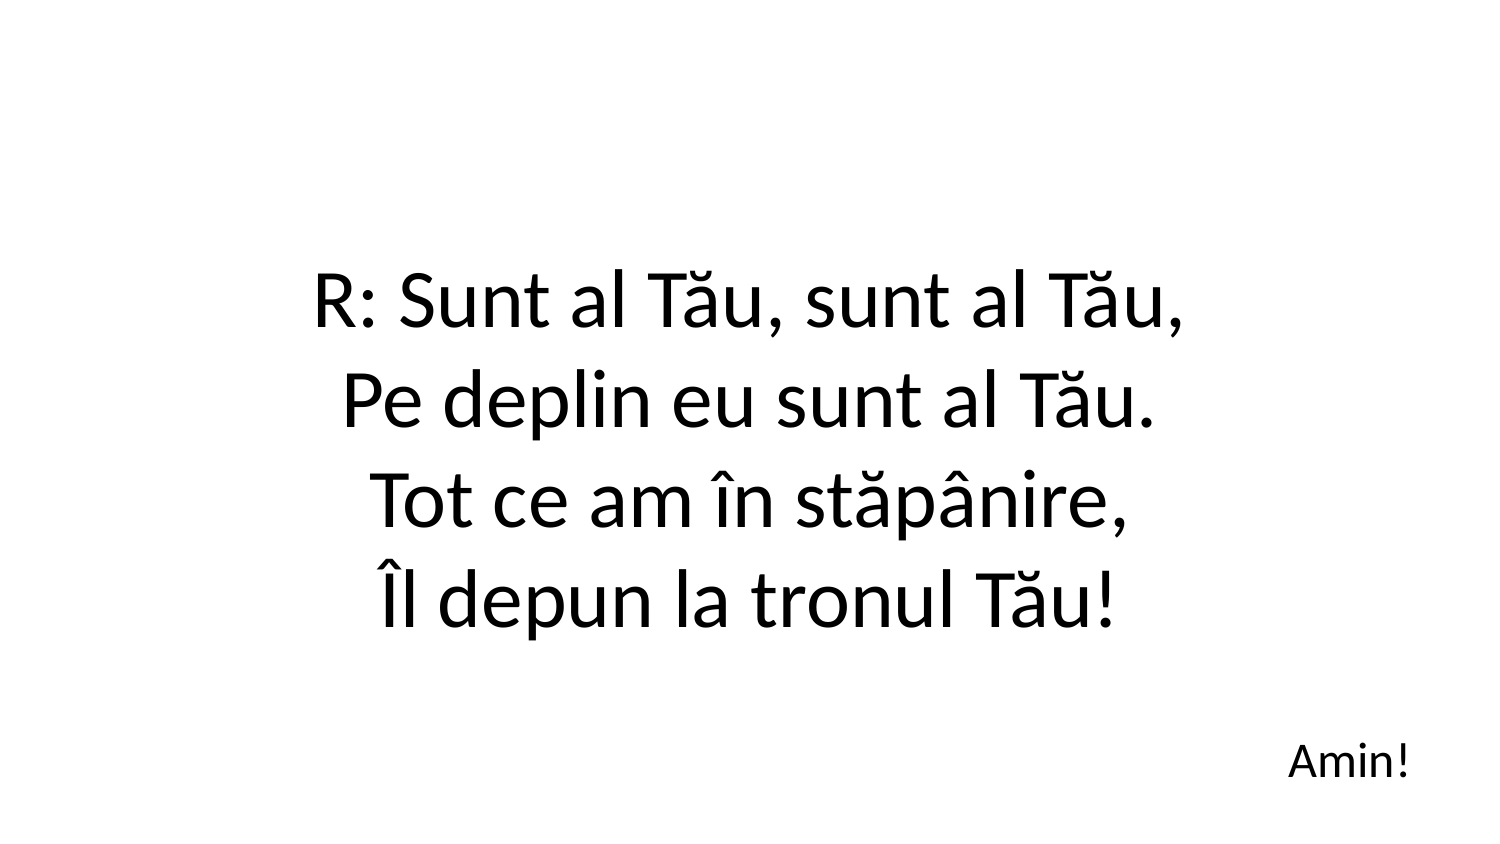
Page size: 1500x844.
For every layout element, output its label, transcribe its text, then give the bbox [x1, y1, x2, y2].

text_box Amin! [1273, 674, 1427, 795]
text_box R: Sunt al Tău, sunt al Tău, Pe deplin eu sunt al Tău. Tot ce am în stăpânire, Îl depun la tronul Tău! [297, 192, 1203, 652]
